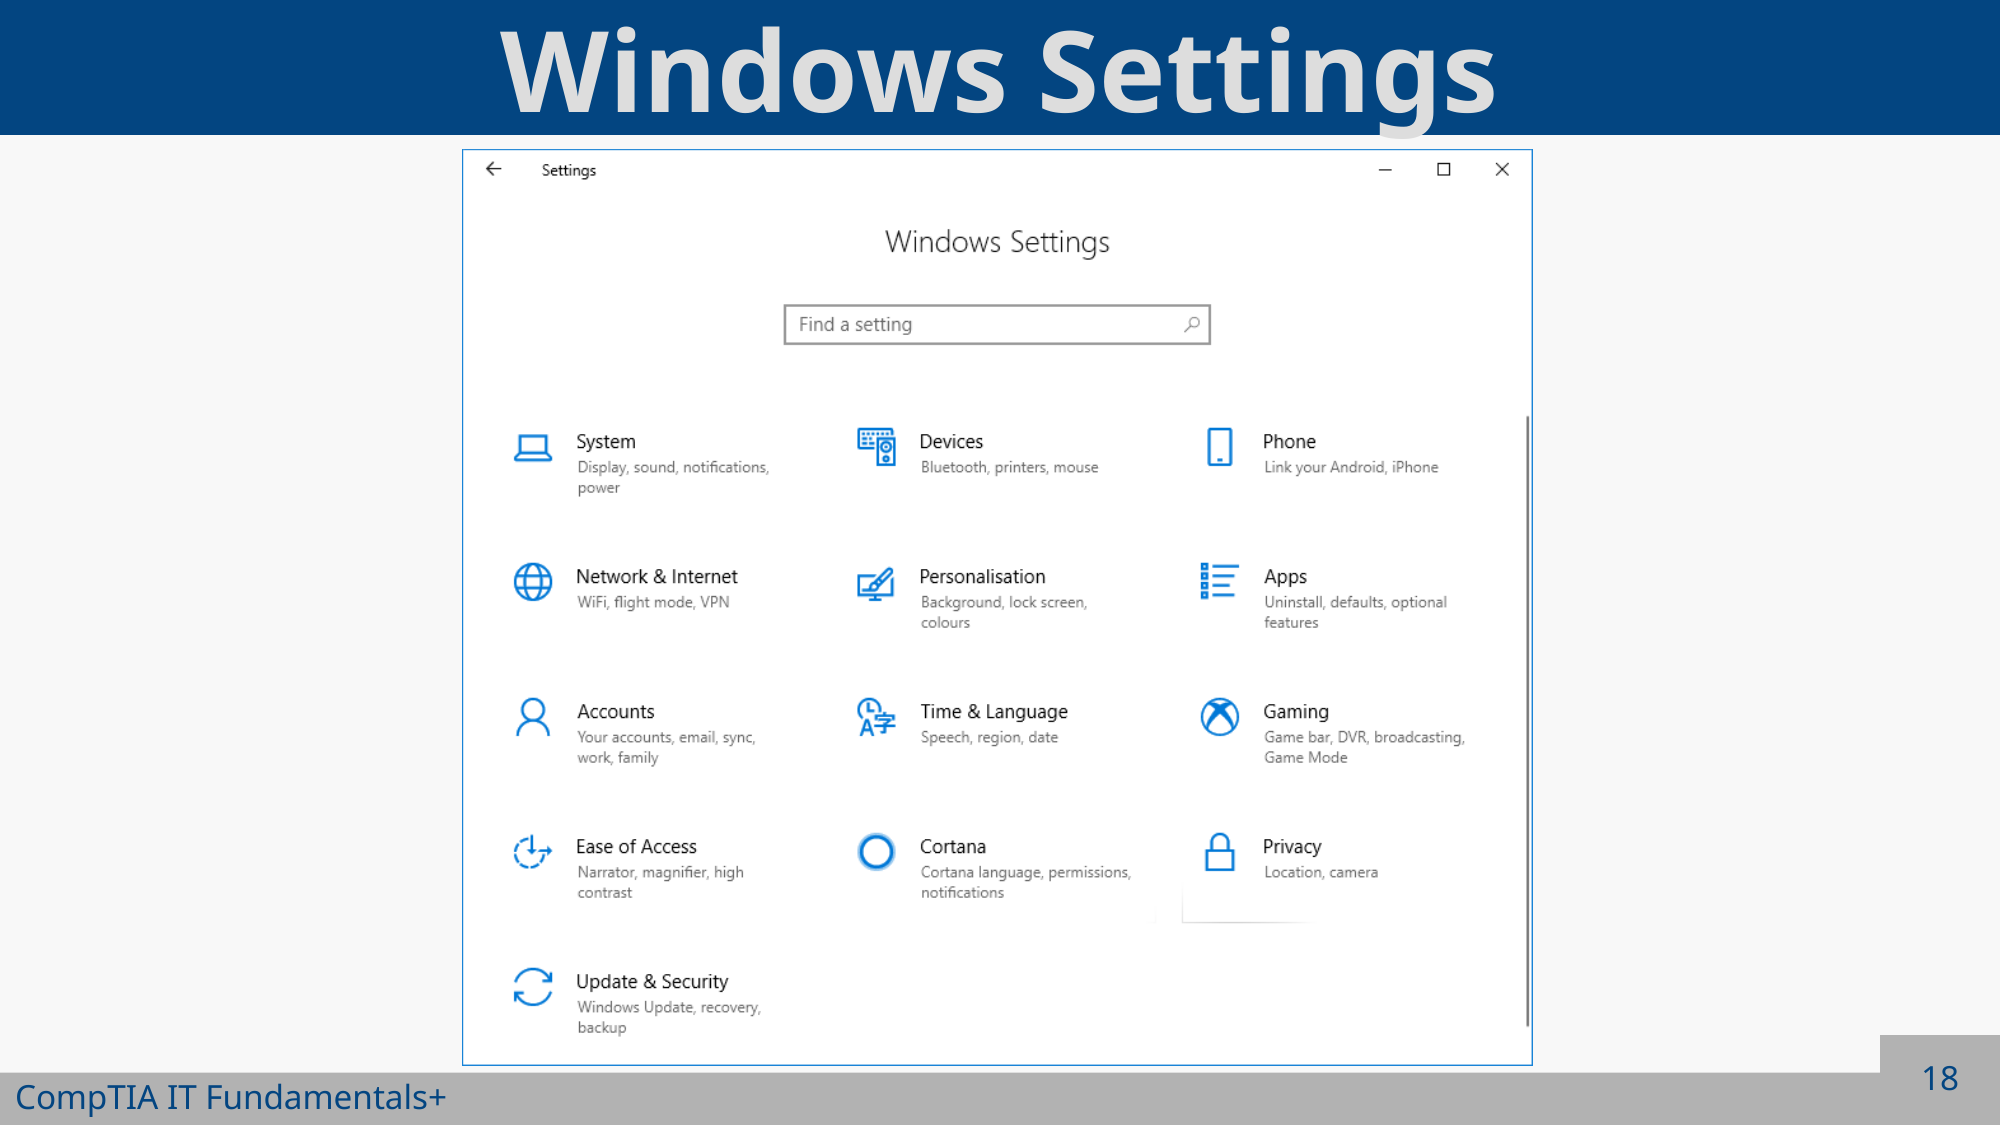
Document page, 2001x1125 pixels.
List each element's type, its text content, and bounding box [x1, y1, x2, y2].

footer CompTIA IT Fundamentals+ [0, 1072, 1880, 1125]
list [462, 149, 1533, 1066]
title Windows Settings [0, 0, 2000, 135]
slide_number 18 [1880, 1035, 2000, 1125]
